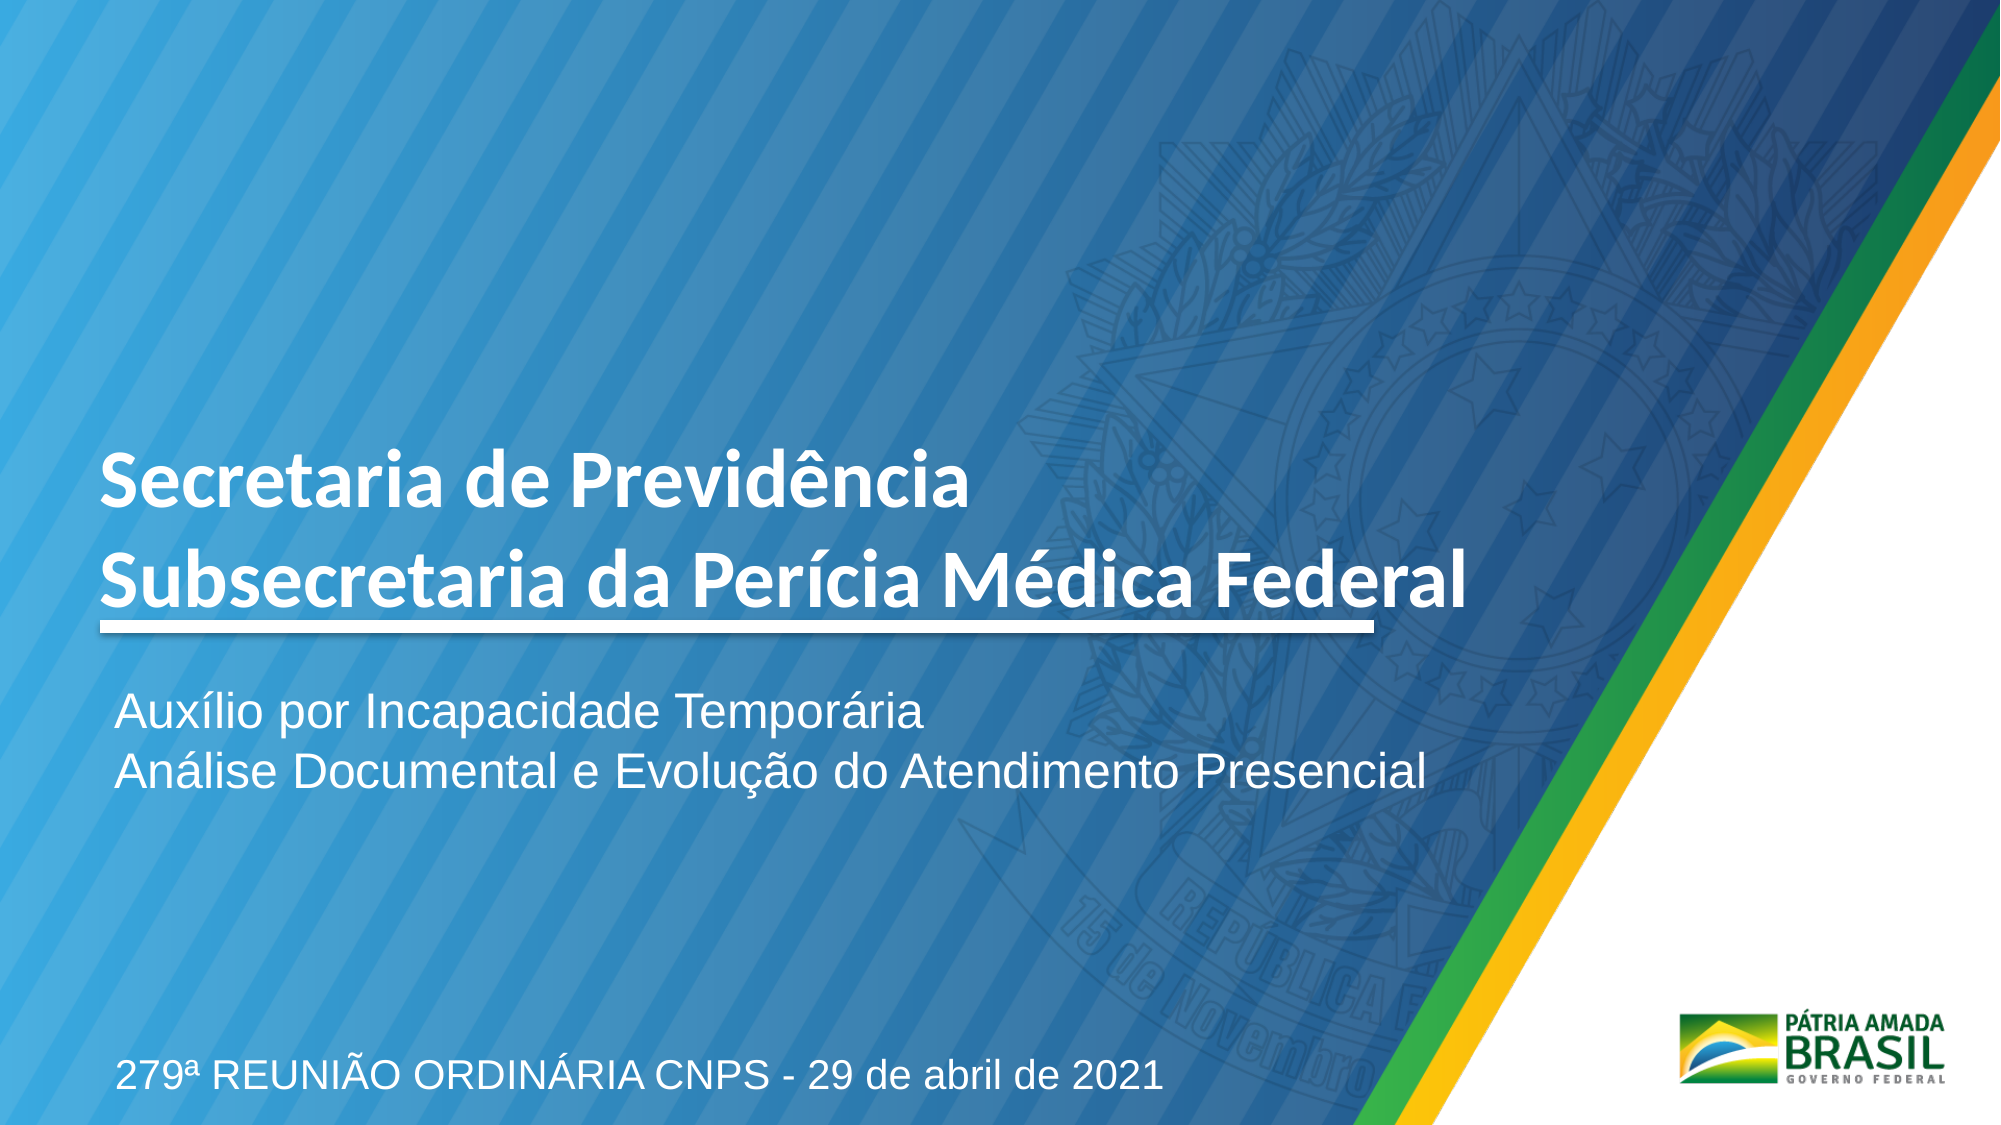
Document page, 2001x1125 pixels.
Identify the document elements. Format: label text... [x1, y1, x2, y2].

text_box Auxílio por Incapacidade Temporária Análise Documental e Evolução do Atendimento Presencial 279ª REUNIÃO ORDINÁRIA CNPS - 29 de abril de 2021 [99, 670, 1451, 1106]
title Secretaria de Previdência Subsecretaria da Perícia Médica Federal [99, 408, 1518, 625]
picture [0, 0, 2000, 1125]
